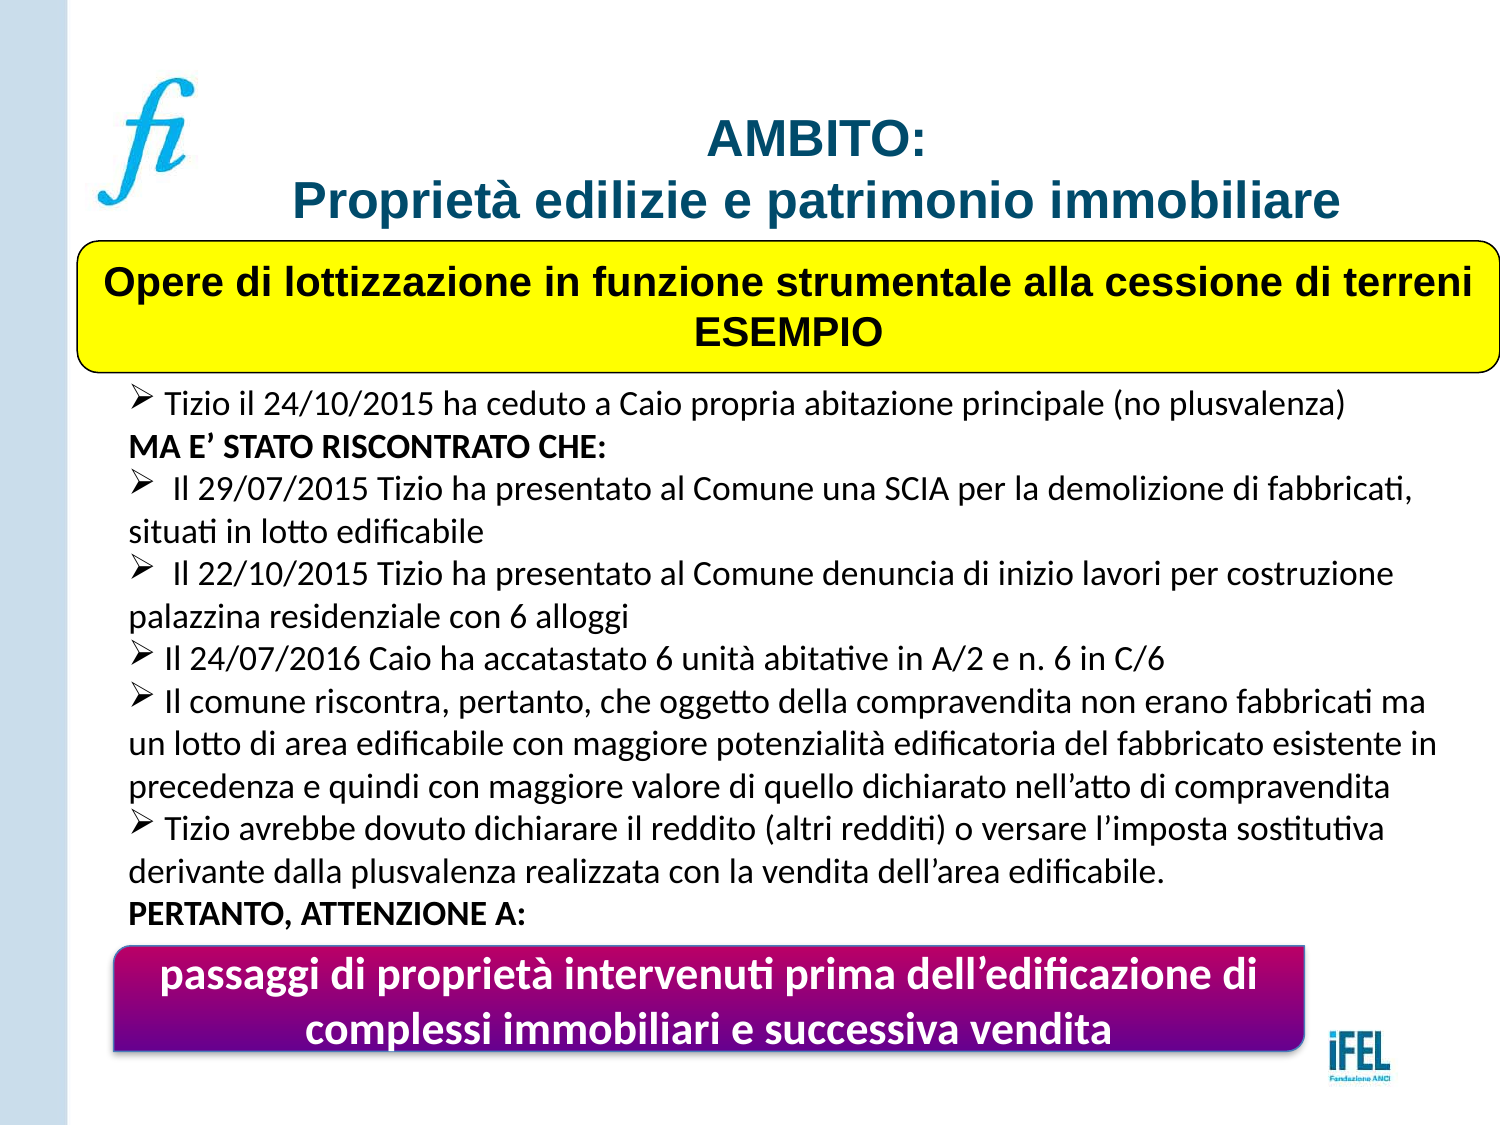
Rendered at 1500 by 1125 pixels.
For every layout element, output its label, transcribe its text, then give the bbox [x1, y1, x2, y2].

picture [0, 0, 1500, 1125]
text_box Opere di lottizzazione in funzione strumentale alla cessione di terreni ESEMPIO [77, 240, 1500, 373]
text_box AMBITO: Proprietà edilizie e patrimonio immobiliare [229, 97, 1406, 241]
text_box Tizio il 24/10/2015 ha ceduto a Caio propria abitazione principale (no plusvalenza) MA E’ STATO RISCONTRATO CHE: Il 29/07/2015 Tizio ha presentato al Comune una SCIA per la demolizione di fabbricati, situati in lotto edificabile Il 22/10/2015 Tizio ha presentato al Comune denuncia di inizio lavori per costruzione palazzina residenziale con 6 alloggi Il 24/07/2016 Caio ha accatastato 6 unità abitative in A/2 e n. 6 in C/6 Il comune riscontra, pertanto, che oggetto della compravendita non erano fabbricati ma un lotto di area edificabile con maggiore potenzialità edificatoria del fabbricato esistente in precedenza e quindi con maggiore valore di quello dichiarato nell’atto di compravendita Tizio avrebbe dovuto dichiarare il reddito (altri redditi) o versare l’imposta sostitutiva derivante dalla plusvalenza realizzata con la vendita dell’area edificabile. PERTANTO, ATTENZIONE A: [113, 372, 1455, 941]
text_box passaggi di proprietà intervenuti prima dell’edificazione di complessi immobiliari e successiva vendita [112, 944, 1306, 1053]
